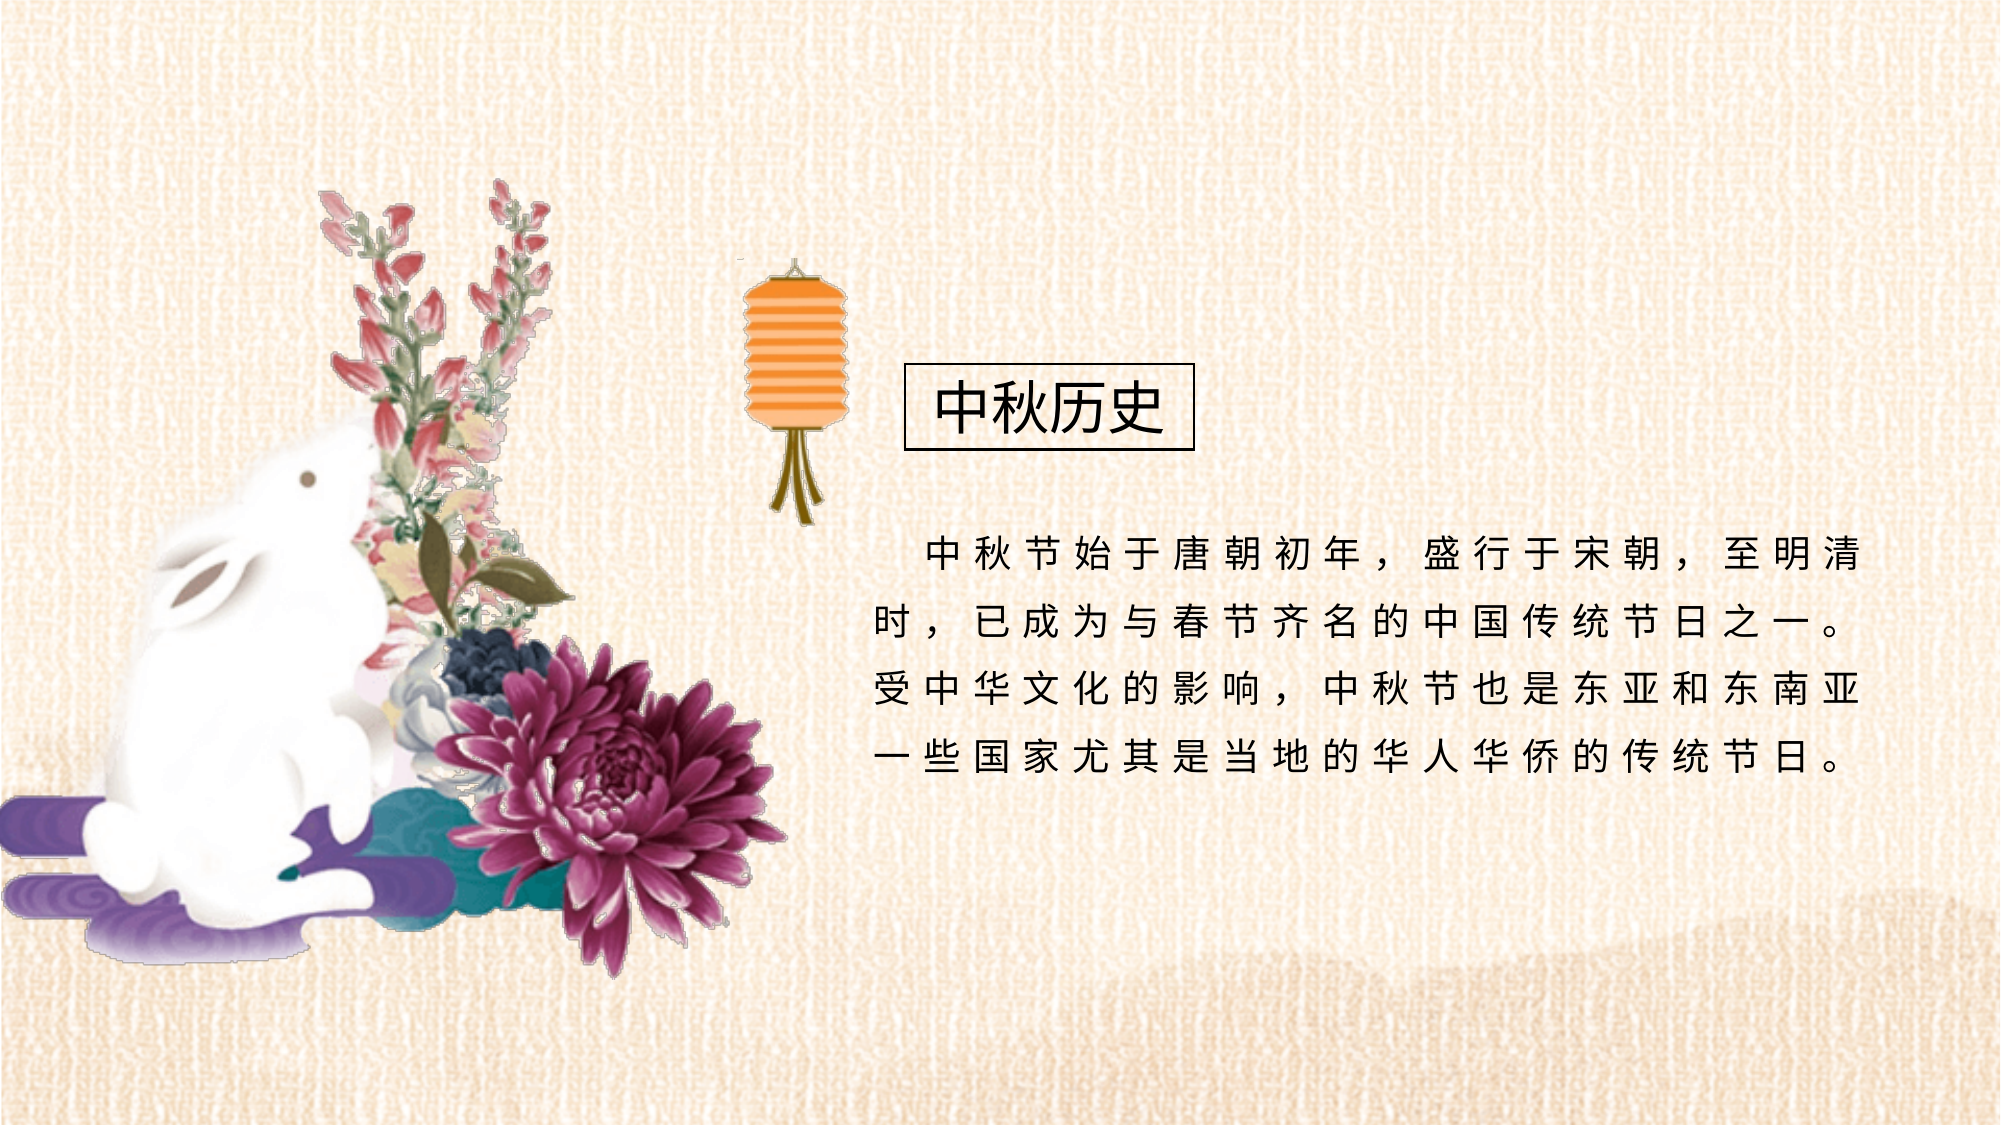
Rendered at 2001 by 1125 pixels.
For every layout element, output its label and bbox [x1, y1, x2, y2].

picture [0, 0, 2001, 1125]
text_box [858, 363, 1904, 789]
